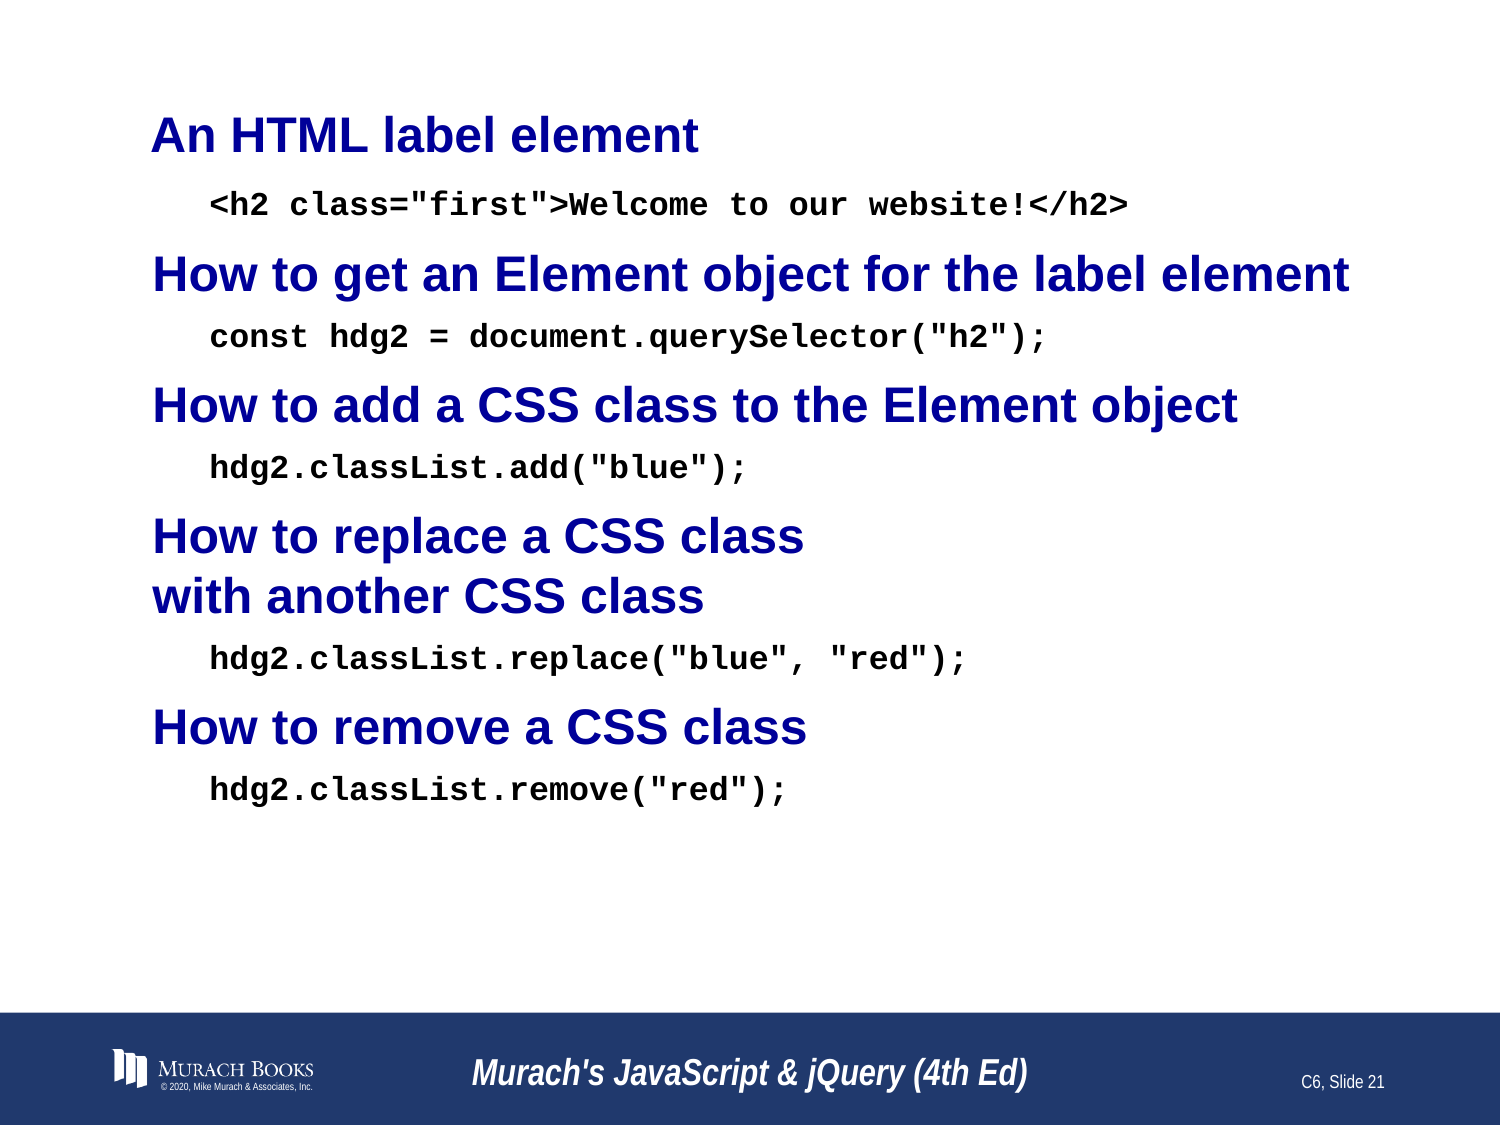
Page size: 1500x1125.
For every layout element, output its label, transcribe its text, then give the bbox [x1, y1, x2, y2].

slide_number C6, Slide 21 [1087, 1025, 1400, 1100]
list <h2 class="first">Welcome to our website!</h2> How to get an Element object for the label element const hdg2 = document.querySelector("h2"); How to add a CSS class to the Element object hdg2.classList.add("blue"); How to replace a CSS class with another CSS class hdg2.classList.replace("blue", "red"); How to remove a CSS class hdg2.classList.remove("red"); [137, 174, 1375, 975]
title An HTML label element [150, 102, 1350, 164]
slide_number Murach's JavaScript & jQuery (4th Ed) [463, 1025, 1050, 1100]
footer © 2020, Mike Murach & Associates, Inc. [12, 1025, 463, 1100]
